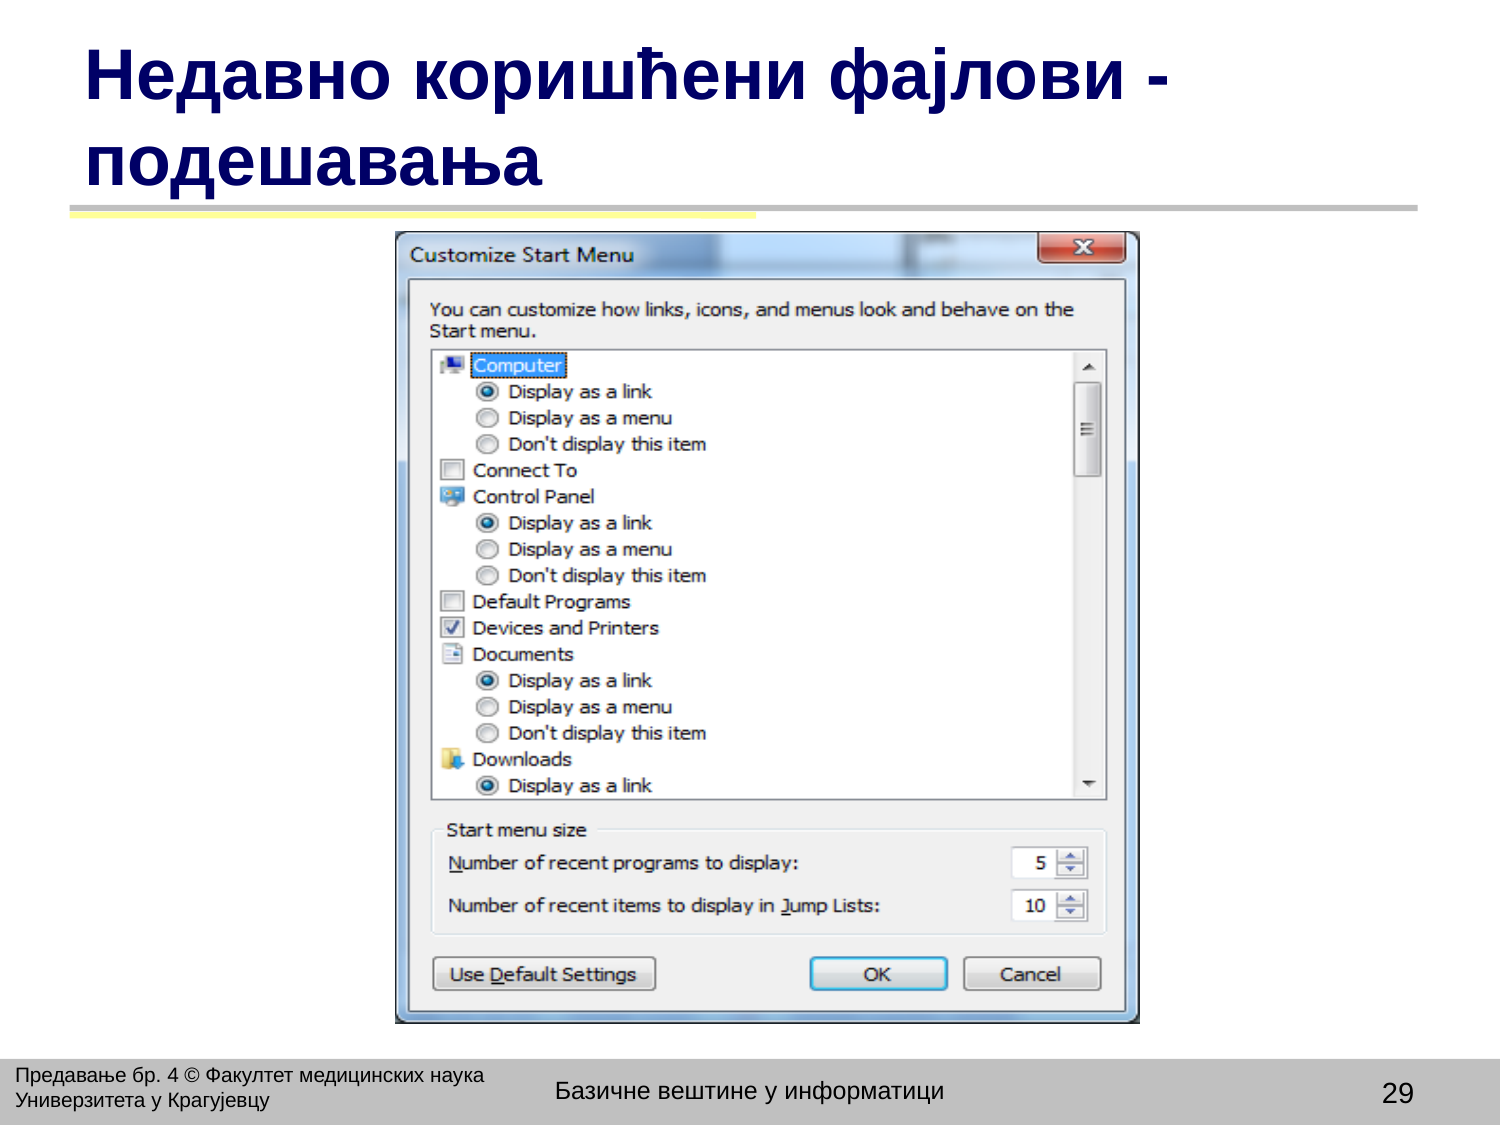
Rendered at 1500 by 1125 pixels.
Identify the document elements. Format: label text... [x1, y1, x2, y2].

slide_number 29 [1079, 1066, 1430, 1125]
footer Базичне вештине у информатици [512, 1066, 988, 1125]
title Недавно коришћени фајлови - подешавања [69, 19, 1426, 208]
slide_number Предавање бр. 4 © Факултет медицинских наука Универзитета у Крагујевцу [0, 1053, 617, 1108]
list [395, 231, 1141, 1024]
